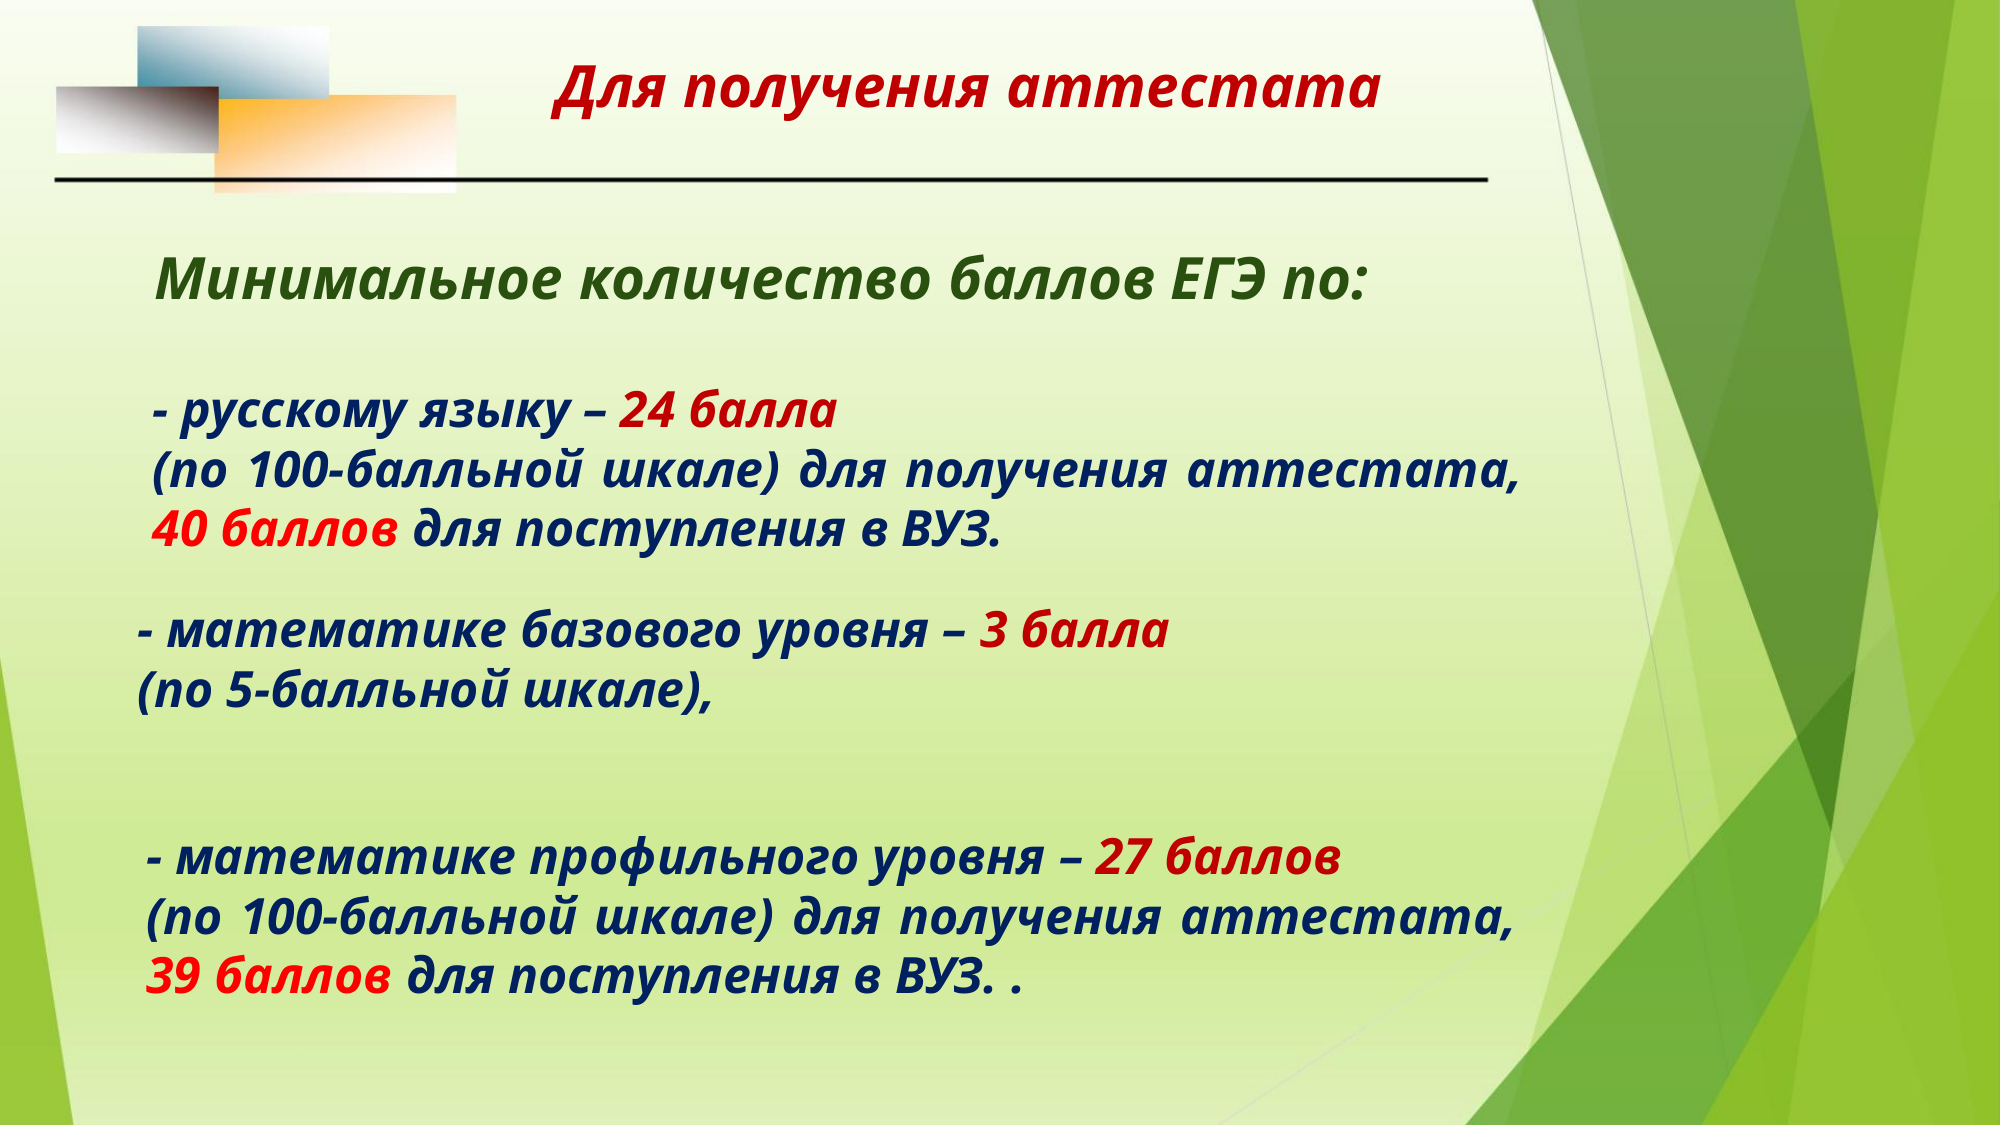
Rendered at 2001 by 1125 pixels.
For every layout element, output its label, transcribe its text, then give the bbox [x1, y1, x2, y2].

text_box - математике базового уровня – 3 балла (по 5-балльной шкале), [137, 601, 1205, 718]
text_box - русскому языку – 24 балла (по 100-балльной шкале) для получения аттестата, 40 баллов для поступления в ВУЗ. [152, 381, 1551, 557]
text_box - математике профильного уровня – 27 баллов (по 100-балльной шкале) для получения аттестата, 39 баллов для поступления в ВУЗ. . [146, 828, 1545, 1004]
text_box Для получения аттестата [556, 53, 1407, 119]
text_box Минимальное количество баллов ЕГЭ по: [154, 246, 1427, 312]
text_box [0, 0, 2000, 1125]
